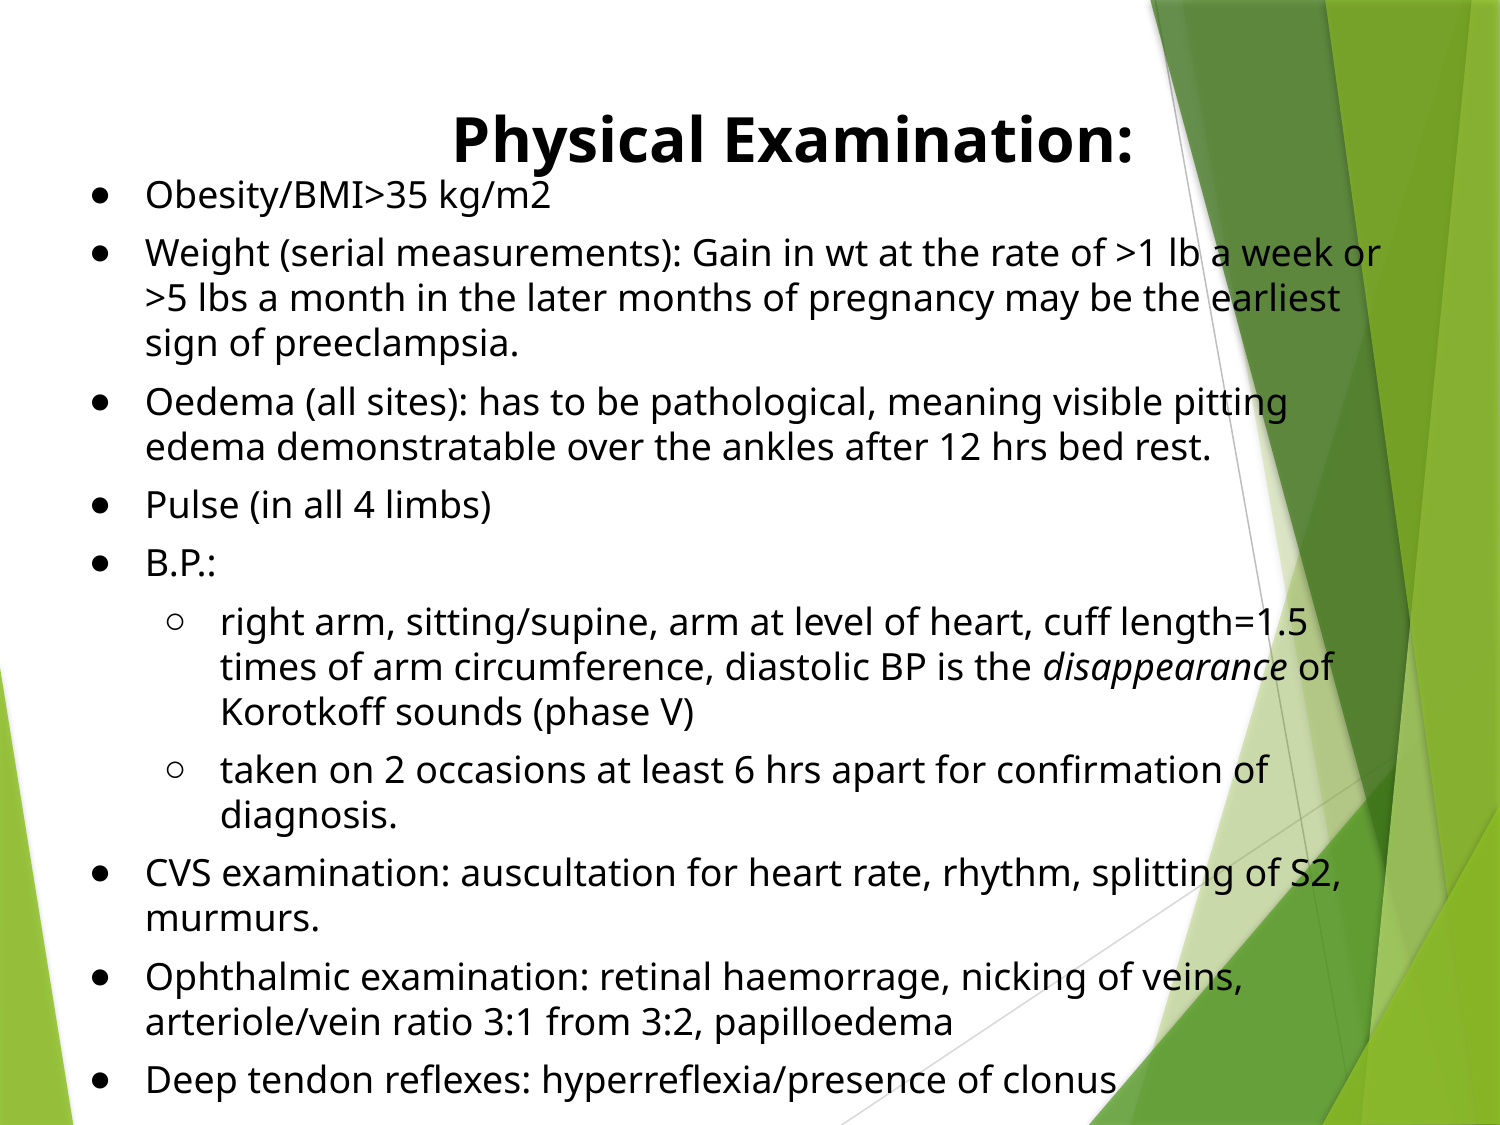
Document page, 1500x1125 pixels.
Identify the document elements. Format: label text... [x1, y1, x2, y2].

text_box Obesity/BMI>35 kg/m2 Weight (serial measurements): Gain in wt at the rate of >1 lb a week or >5 lbs a month in the later months of pregnancy may be the earliest sign of preeclampsia. Oedema (all sites): has to be pathological, meaning visible pitting edema demonstratable over the ankles after 12 hrs bed rest. Pulse (in all 4 limbs) B.P.: right arm, sitting/supine, arm at level of heart, cuff length=1.5 times of arm circumference, diastolic BP is the disappearance of Korotkoff sounds (phase V) taken on 2 occasions at least 6 hrs apart for confirmation of diagnosis. CVS examination: auscultation for heart rate, rhythm, splitting of S2, murmurs. Ophthalmic examination: retinal haemorrage, nicking of veins, arteriole/vein ratio 3:1 from 3:2, papilloedema Deep tendon reflexes: hyperreflexia/presence of clonus [54, 163, 1405, 889]
text_box Physical Examination: [398, 17, 1189, 163]
